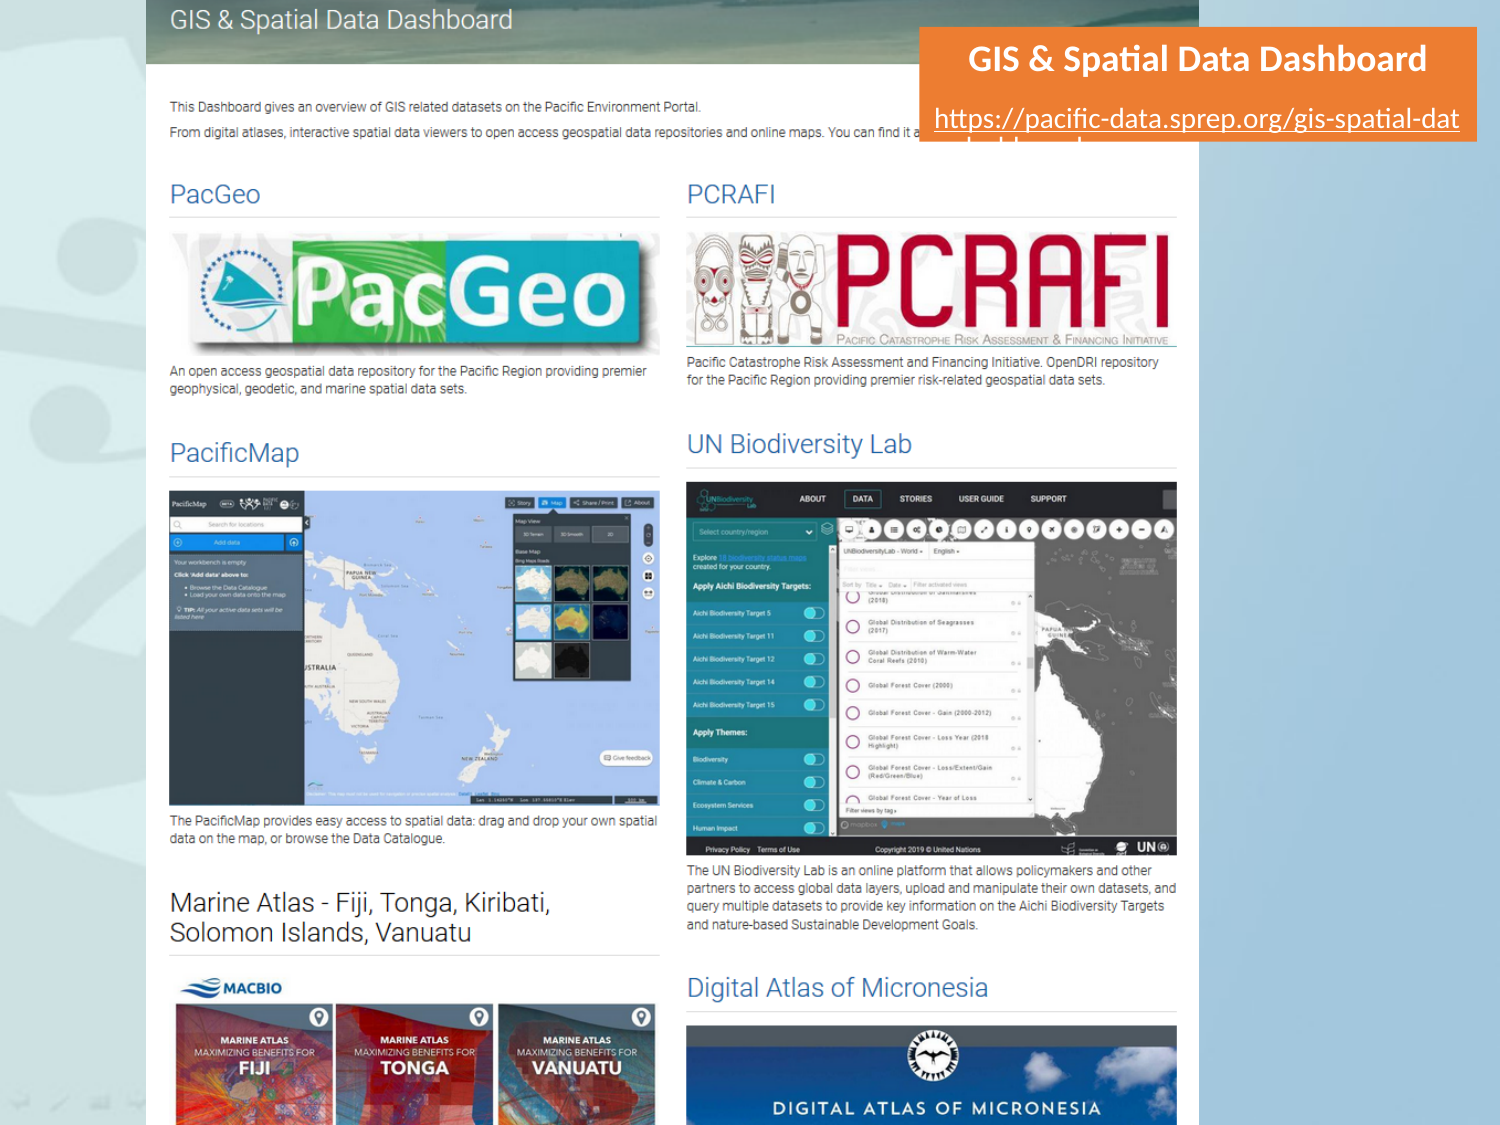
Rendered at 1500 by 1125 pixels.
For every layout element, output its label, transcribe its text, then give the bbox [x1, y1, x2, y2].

text_box GIS & Spatial Data Dashboard https://pacific-data.sprep.org/gis-spatial-data-dashboard [1199, 26, 1477, 142]
picture [0, 0, 1500, 1125]
